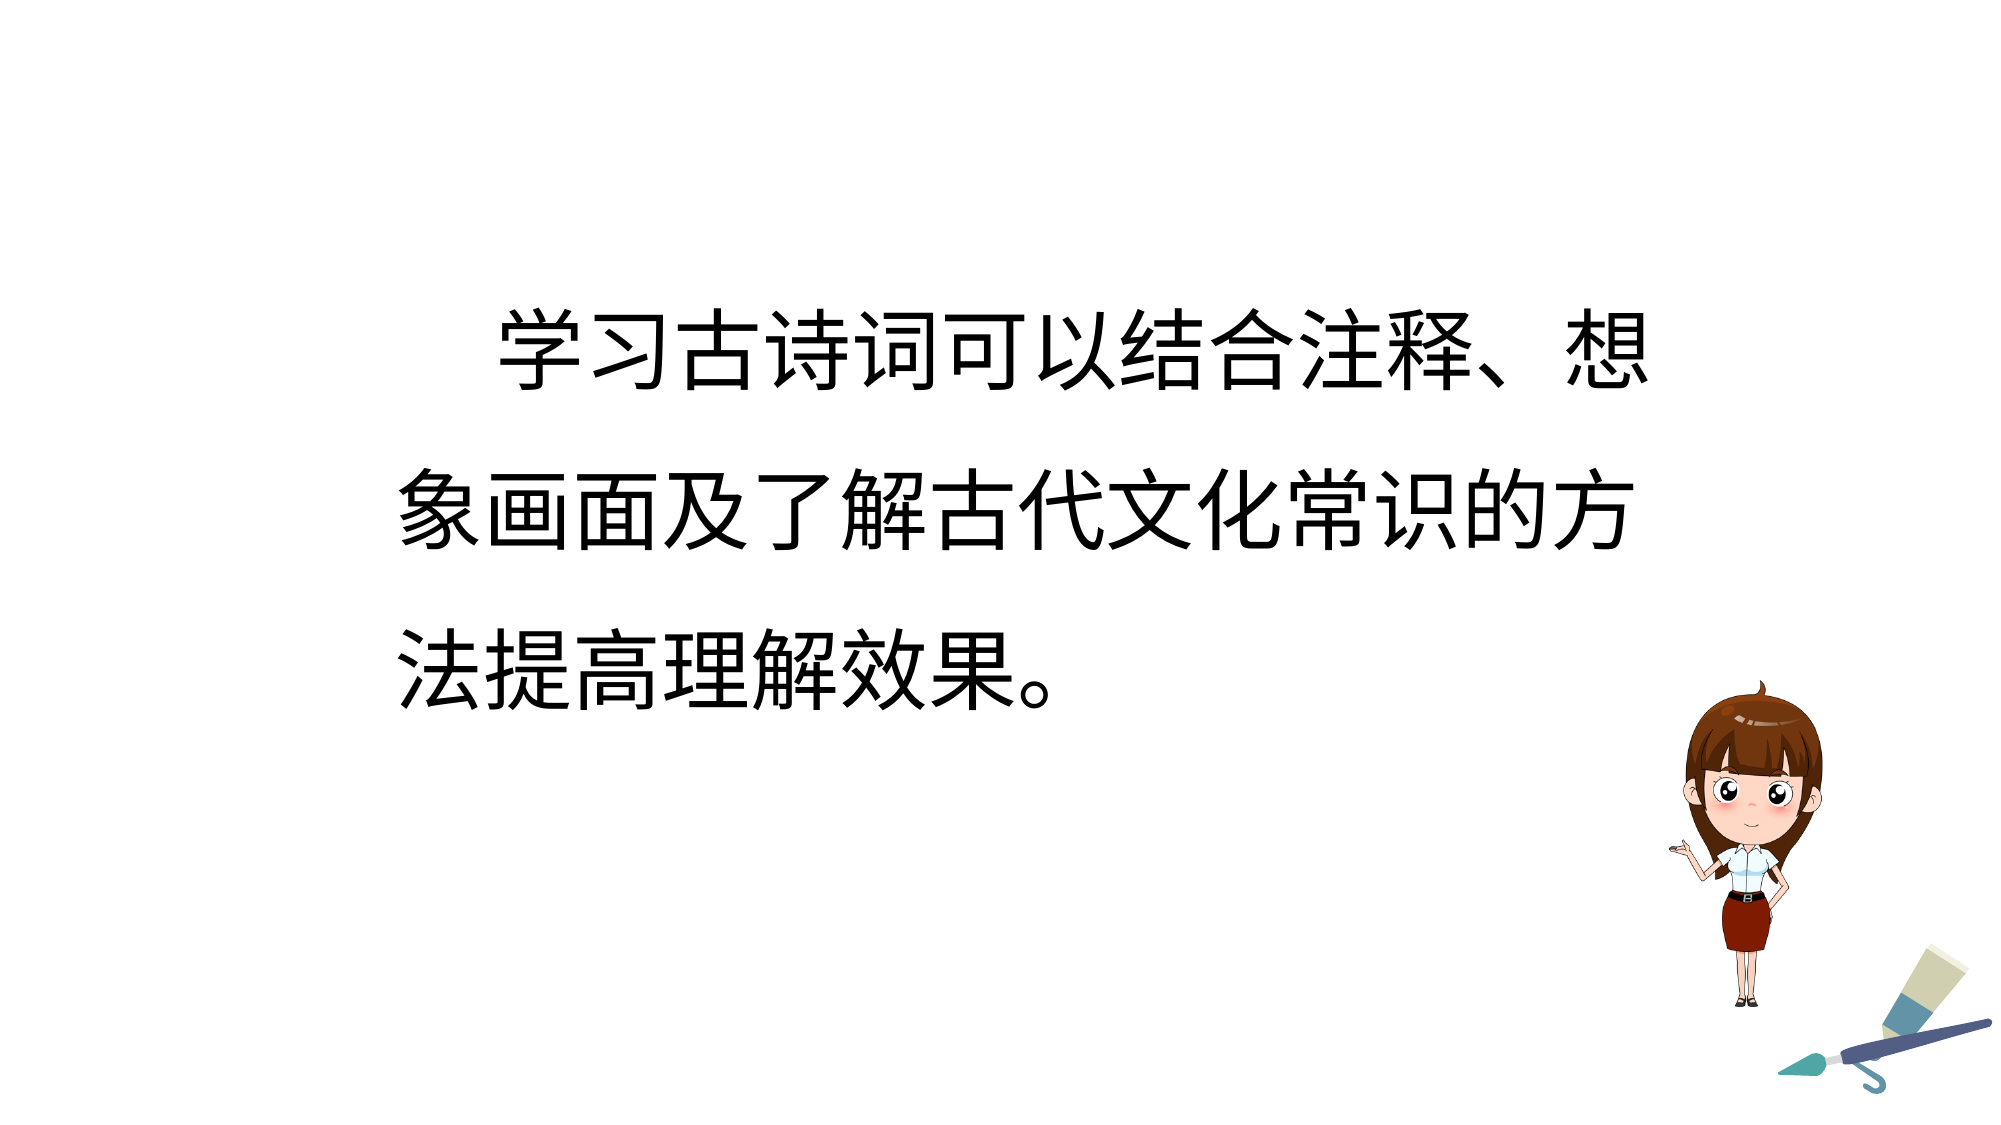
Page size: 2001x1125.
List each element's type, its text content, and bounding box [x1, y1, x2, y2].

text_box 学习古诗词可以结合注释、想象画面及了解古代文化常识的方法提高理解效果。 [379, 234, 1689, 730]
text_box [1811, 945, 1974, 1125]
picture [1580, 680, 1911, 1012]
